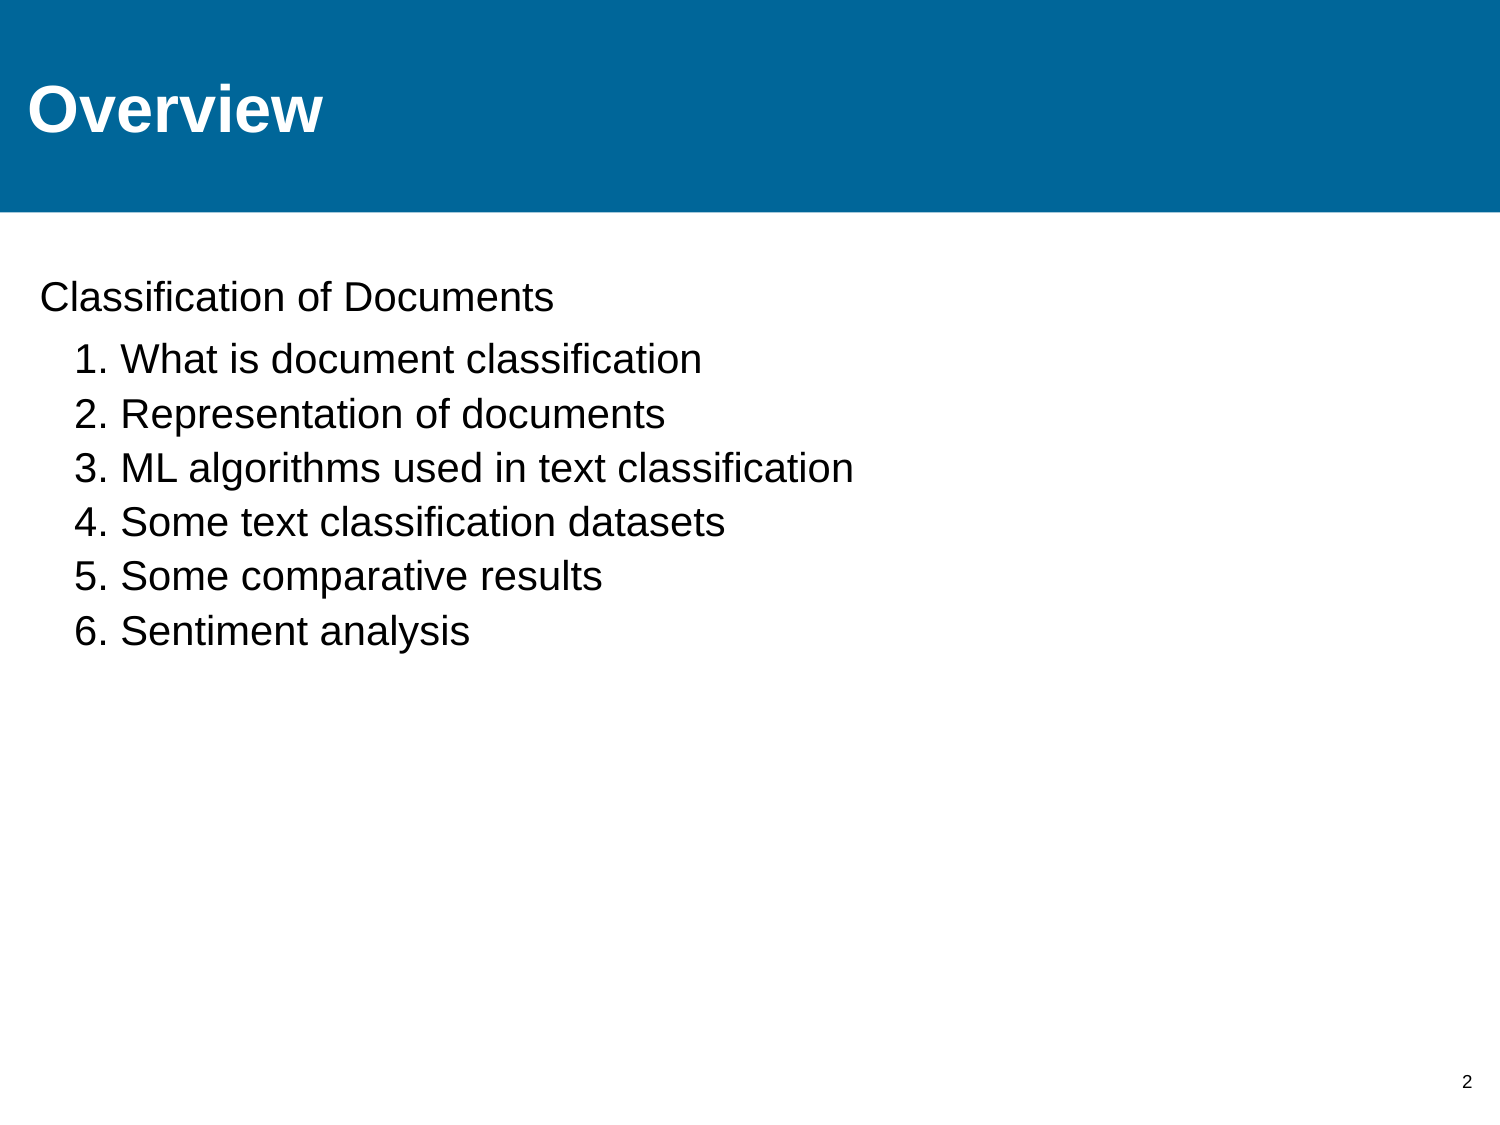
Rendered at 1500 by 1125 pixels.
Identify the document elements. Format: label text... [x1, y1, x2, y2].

title Overview [12, 12, 1288, 201]
slide_number 2 [1174, 1062, 1488, 1113]
text_box Classification of Documents 1. What is document classification 2. Representation of documents 3. ML algorithms used in text classification 4. Some text classification datasets 5. Some comparative results 6. Sentiment analysis [24, 262, 1463, 715]
